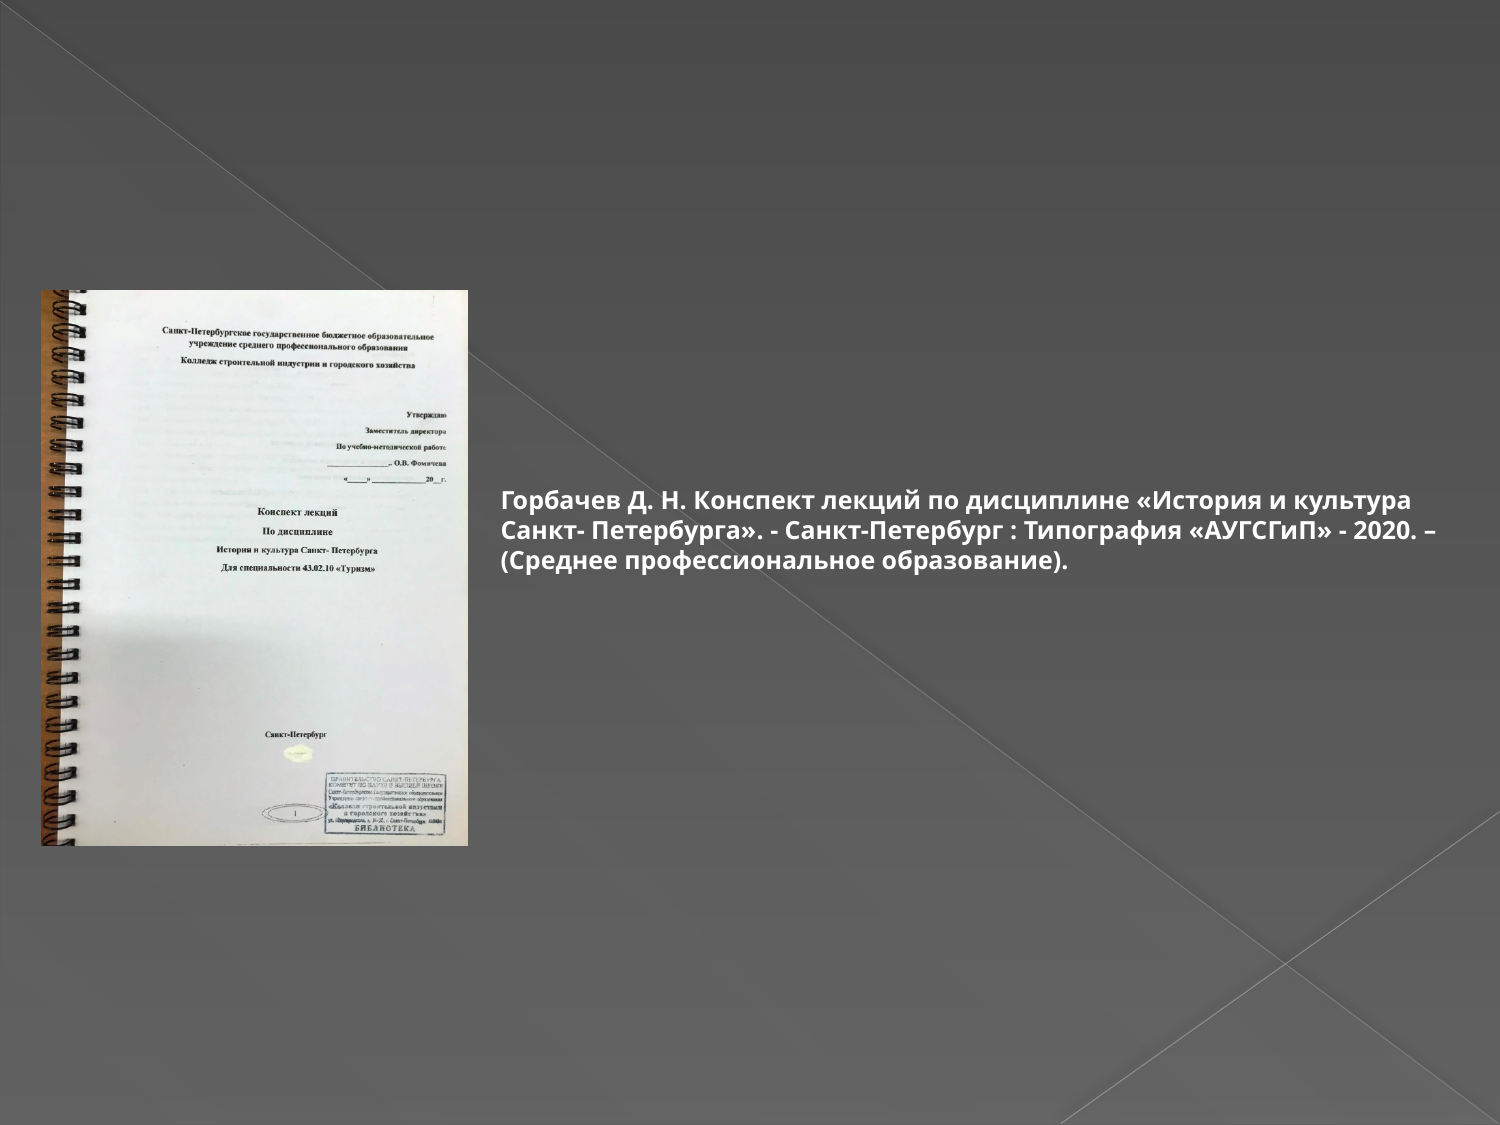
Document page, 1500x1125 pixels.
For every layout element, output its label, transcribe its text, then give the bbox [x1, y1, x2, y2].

text_box Горбачев Д. Н. Конспект лекций по дисциплине «История и культура Санкт- Петербурга». - Санкт-Петербург : Типография «АУГСГиП» - 2020. – (Среднее профессиональное образование). [485, 476, 1471, 582]
picture [40, 290, 469, 847]
